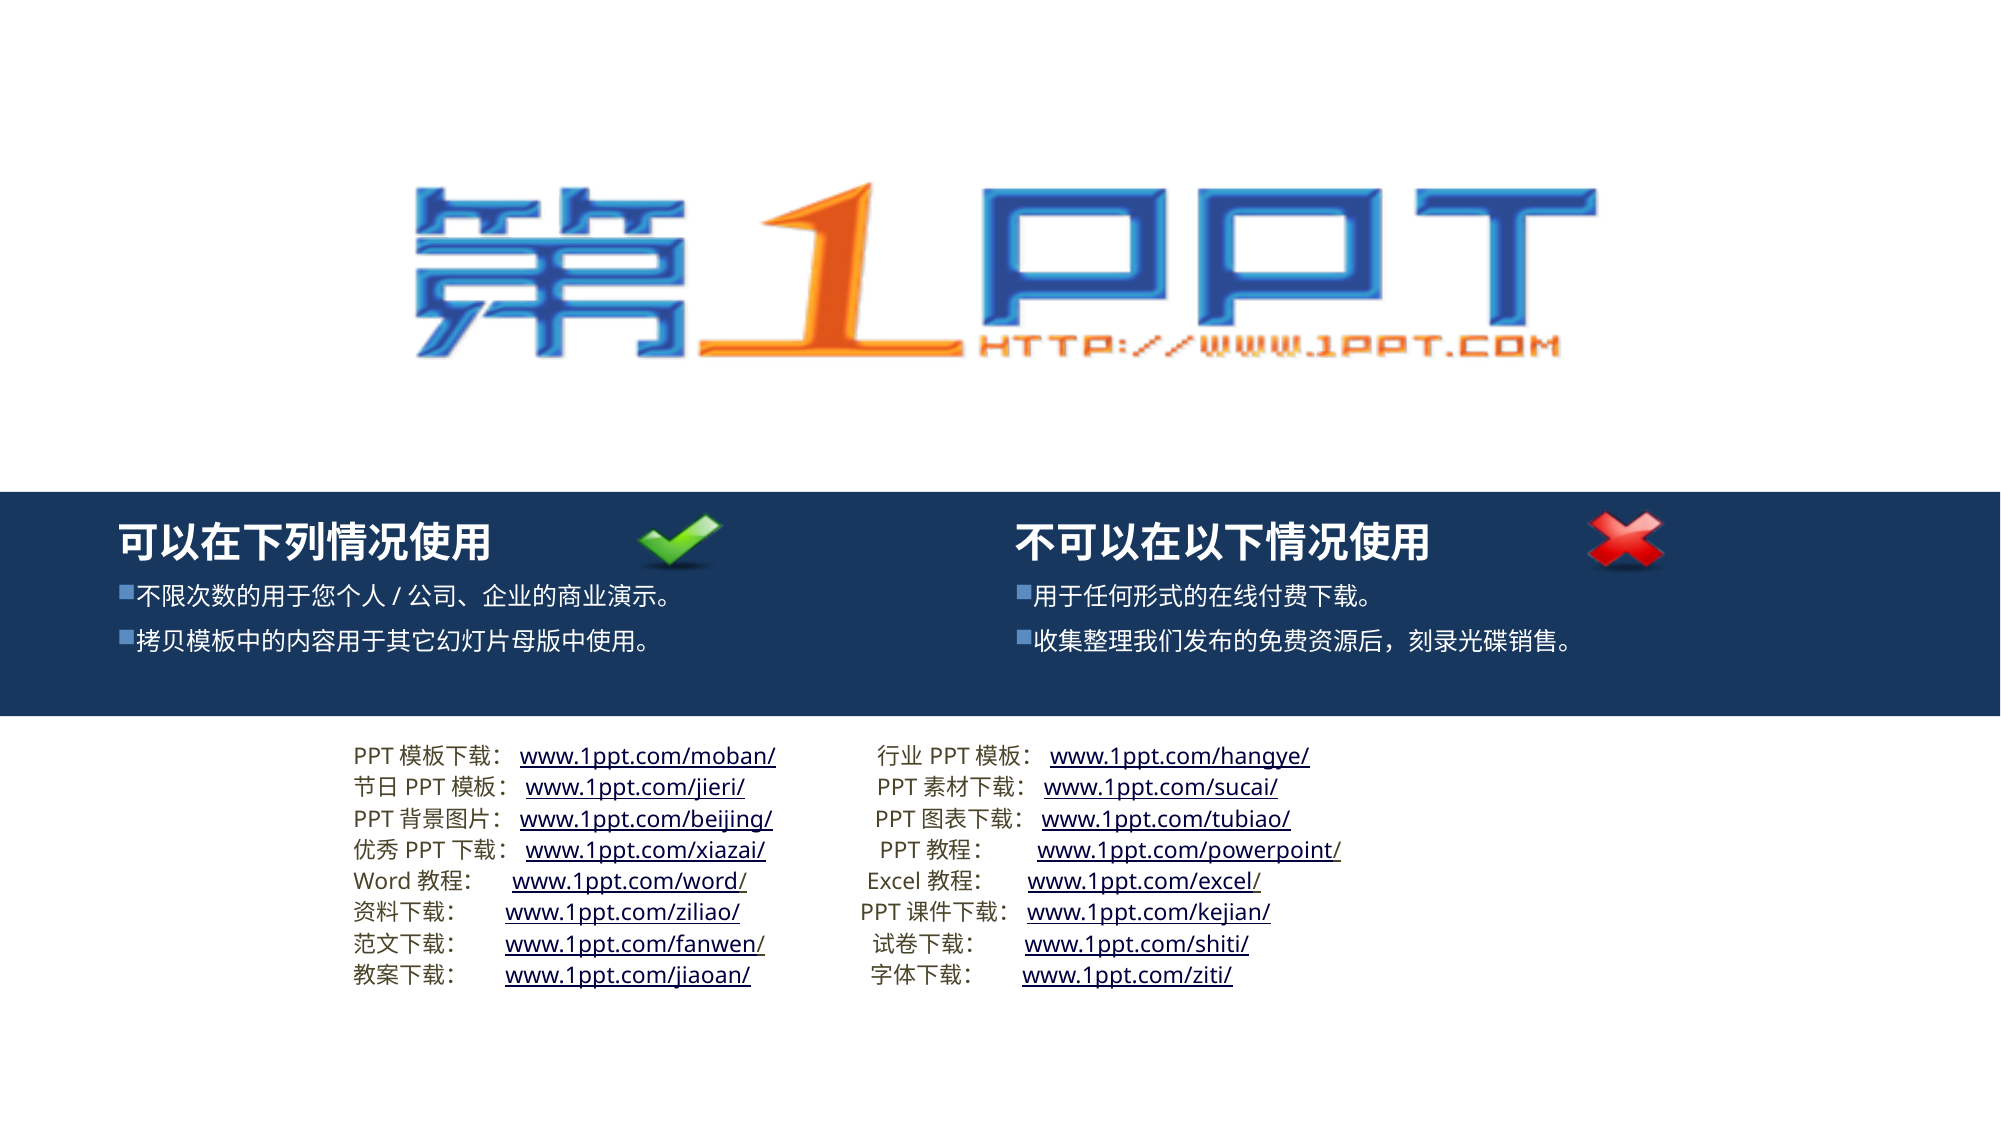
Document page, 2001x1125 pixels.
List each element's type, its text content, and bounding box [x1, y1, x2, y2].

text_box PPT模板下载：www.1ppt.com/moban/ 行业PPT模板：www.1ppt.com/hangye/ 节日PPT模板：www.1ppt.com/jieri/ PPT素材下载：www.1ppt.com/sucai/ PPT背景图片：www.1ppt.com/beijing/ PPT图表下载：www.1ppt.com/tubiao/ 优秀PPT下载：www.1ppt.com/xiazai/ PPT教程： www.1ppt.com/powerpoint/ Word教程： www.1ppt.com/word/ Excel教程： www.1ppt.com/excel/ 资料下载： www.1ppt.com/ziliao/ PPT课件下载：www.1ppt.com/kejian/ 范文下载： www.1ppt.com/fanwen/ 试卷下载： www.1ppt.com/shiti/ 教案下载： www.1ppt.com/jiaoan/ 字体下载： www.1ppt.com/ziti/ [336, 762, 1753, 1008]
text_box 可以在下列情况使用 不限次数的用于您个人/公司、企业的商业演示。 拷贝模板中的内容用于其它幻灯片母版中使用。 [102, 508, 1001, 774]
picture [1582, 507, 1669, 573]
text_box 不可以在以下情况使用 用于任何形式的在线付费下载。 收集整理我们发布的免费资源后，刻录光碟销售。 [1000, 508, 1898, 762]
text_box [0, 491, 2001, 717]
picture [179, 51, 1867, 492]
picture [637, 507, 725, 573]
